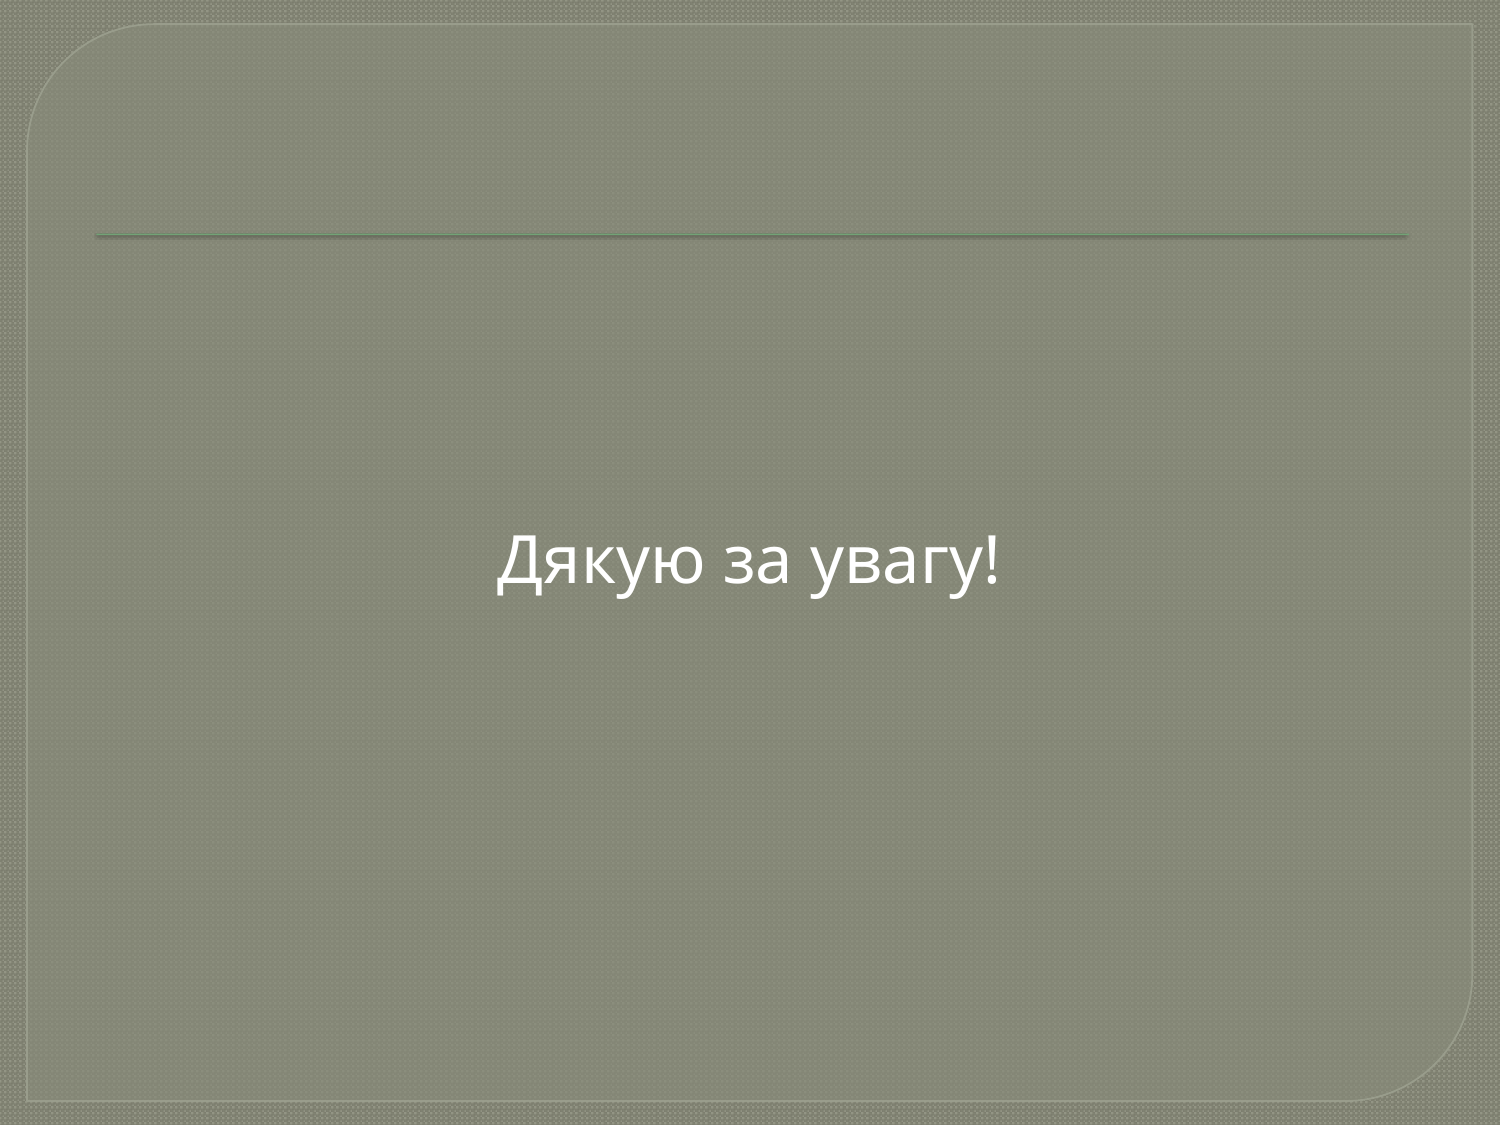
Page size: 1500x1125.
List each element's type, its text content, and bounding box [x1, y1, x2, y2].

list Дякую за увагу! [75, 270, 1425, 1013]
